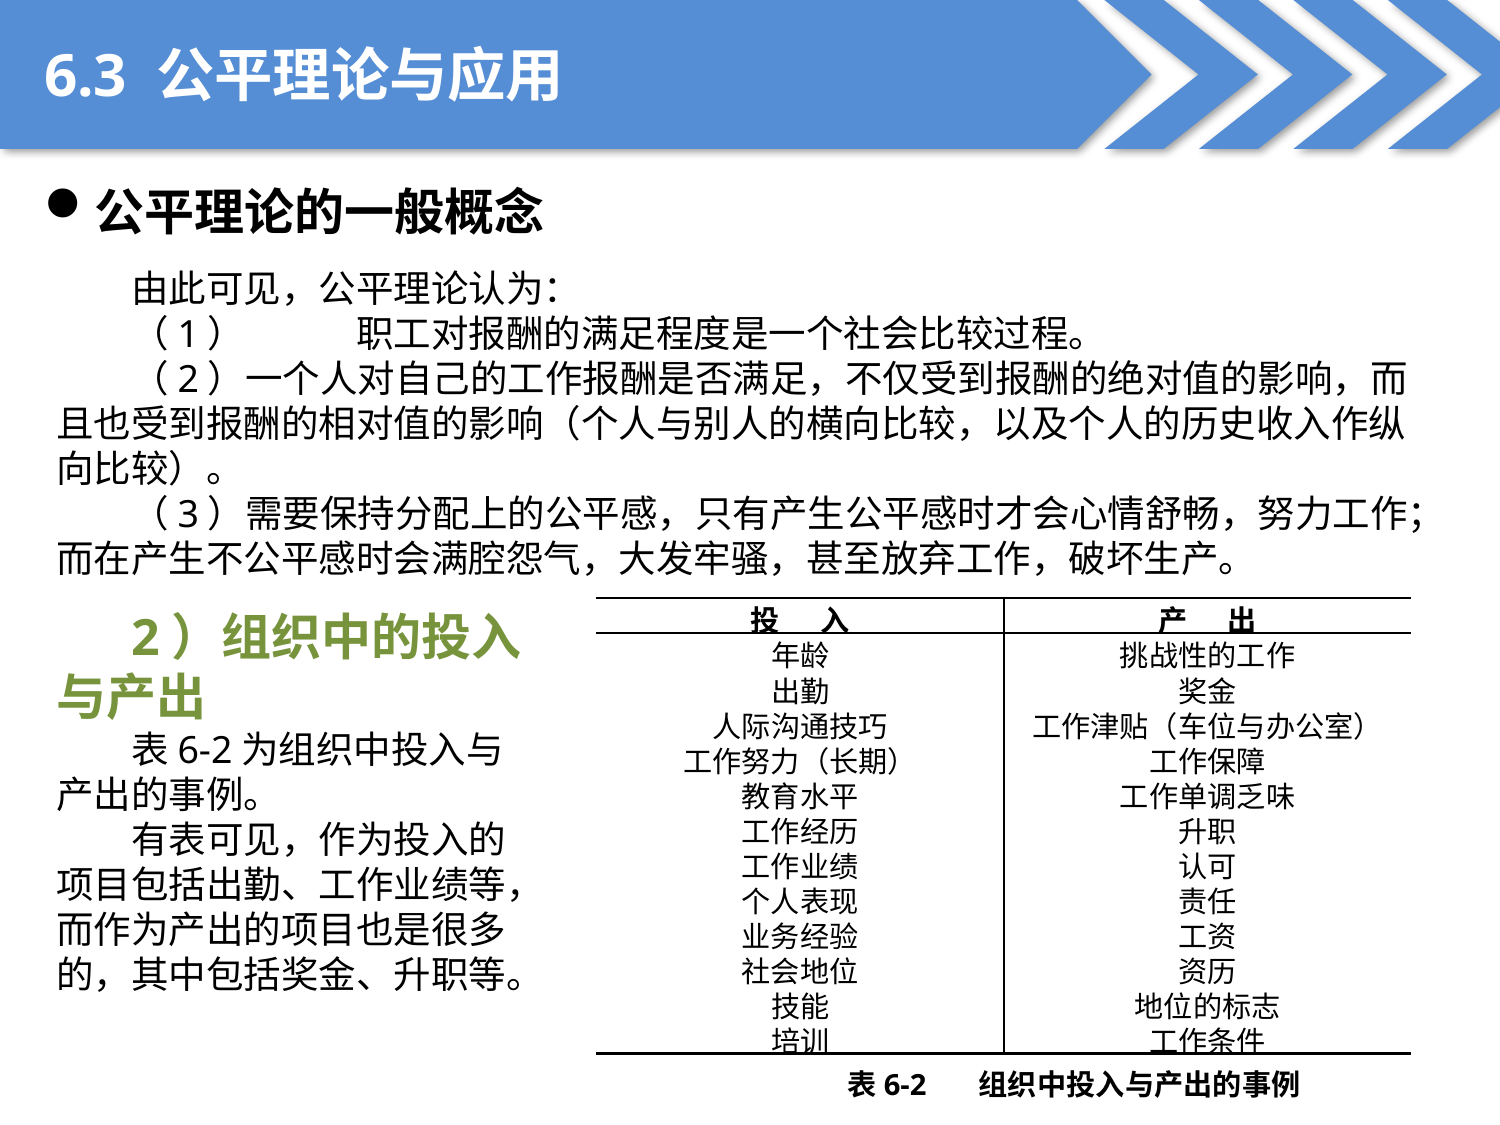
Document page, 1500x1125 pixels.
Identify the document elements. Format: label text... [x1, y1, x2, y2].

table_cell 工作单调乏味 [1005, 773, 1411, 808]
table_cell 认可 [1005, 843, 1411, 878]
table_cell 年龄 [596, 634, 1003, 668]
text_box 表6-2 组织中投入与产出的事例 [661, 1058, 1412, 1109]
text_box 6.3 公平理论与应用 [29, 30, 580, 116]
text_box 2）组织中的投入与产出 表6-2为组织中投入与产出的事例。 有表可见，作为投入的项目包括出勤、工作业绩等，而作为产出的项目也是很多的，其中包括奖金、升职等。 [41, 598, 550, 1004]
table_cell 社会地位 [596, 948, 1003, 983]
table_cell 工作努力（长期） [596, 738, 1003, 773]
table_cell 出勤 [596, 668, 1003, 703]
table_header 产 出 [1005, 599, 1411, 632]
table_cell 工作条件 [1005, 1018, 1411, 1052]
table_cell 责任 [1005, 878, 1411, 913]
table_cell 工资 [1005, 913, 1411, 948]
table_cell 人际沟通技巧 [596, 703, 1003, 738]
table_cell 升职 [1005, 808, 1411, 843]
table_cell 培训 [596, 1018, 1003, 1052]
table_cell 奖金 [1005, 668, 1411, 703]
table_cell 教育水平 [596, 773, 1003, 808]
table_cell 技能 [596, 983, 1003, 1018]
table_cell 业务经验 [596, 913, 1003, 948]
table_cell 挑战性的工作 [1005, 634, 1411, 668]
table_cell 地位的标志 [1005, 983, 1411, 1018]
table_cell 工作津贴（车位与办公室） [1005, 703, 1411, 738]
table_cell 资历 [1005, 948, 1411, 983]
text_box 由此可见，公平理论认为： （1） 职工对报酬的满足程度是一个社会比较过程。 （2）一个人对自己的工作报酬是否满足，不仅受到报酬的绝对值的影响，而且也受到报酬的相对值的影响（个人与别人的横向比较，以及个人的历史收入作纵向比较）。 （3）需要保持分配上的公平感，只有产生公平感时才会心情舒畅，努力工作；而在产生不公平感时会满腔怨气，大发牢骚，甚至放弃工作，破坏生产。 [41, 257, 1447, 588]
table_header 投 入 [596, 599, 1003, 632]
text_box 公平理论的一般概念 [29, 172, 621, 248]
table_cell 工作保障 [1005, 738, 1411, 773]
table_cell 工作业绩 [596, 843, 1003, 878]
table_cell 个人表现 [596, 878, 1003, 913]
table_cell 工作经历 [596, 808, 1003, 843]
